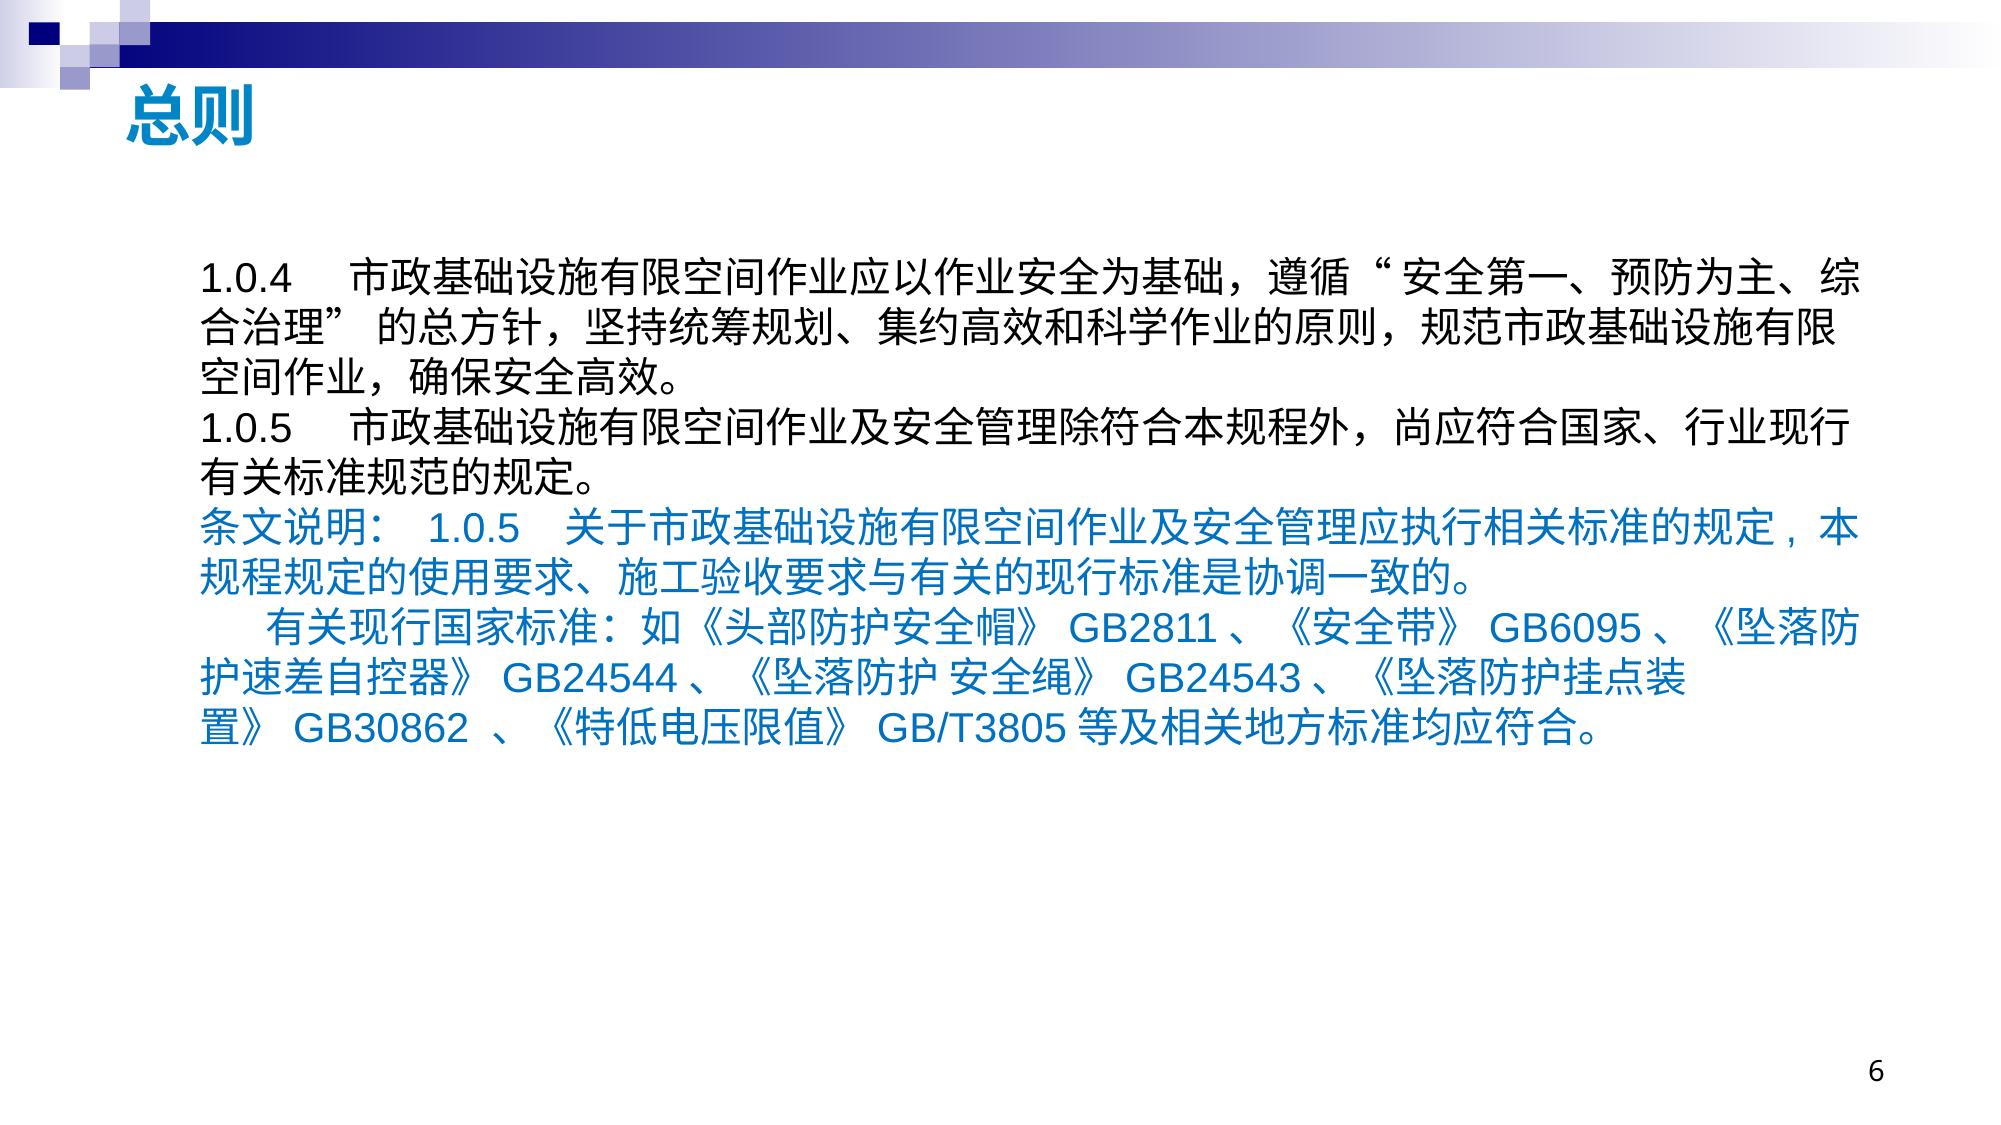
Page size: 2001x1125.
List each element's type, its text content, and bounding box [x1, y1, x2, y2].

title 总则 [90, 66, 292, 162]
text_box 1.0.4 市政基础设施有限空间作业应以作业安全为基础，遵循“ 安全第一、预防为主、综合治理” 的总方针，坚持统筹规划、集约高效和科学作业的原则，规范市政基础设施有限空间作业，确保安全高效。 1.0.5 市政基础设施有限空间作业及安全管理除符合本规程外，尚应符合国家、行业现行有关标准规范的规定。 条文说明： 1.0.5 关于市政基础设施有限空间作业及安全管理应执行相关标准的规定, 本规程规定的使用要求、施工验收要求与有关的现行标准是协调一致的。 有关现行国家标准：如《头部防护安全帽》GB2811、《安全带》GB6095、《坠落防护速差自控器》GB24544、《坠落防护 安全绳》GB24543、《坠落防护挂点装置》GB30862 、《特低电压限值》GB/T3805等及相关地方标准均应符合。 [184, 243, 1886, 759]
slide_number 6 [1433, 1025, 1900, 1100]
